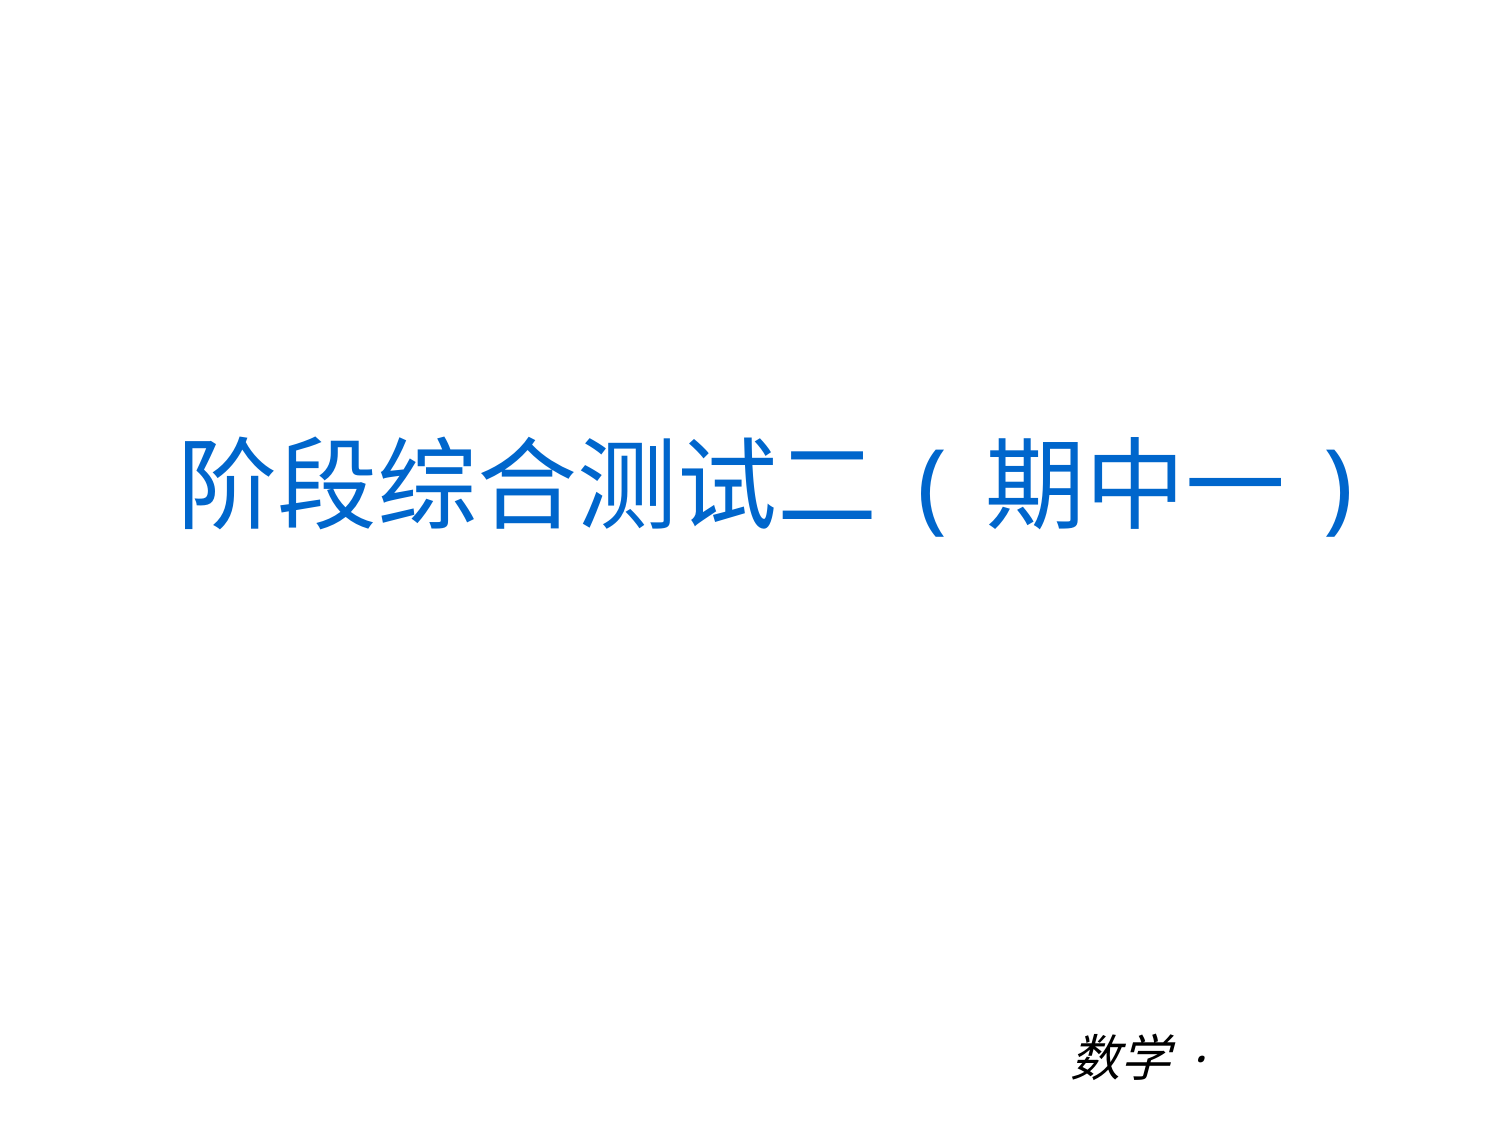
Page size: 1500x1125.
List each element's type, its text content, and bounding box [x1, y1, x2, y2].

text_box 数学·新课标（BS） [1055, 1019, 1490, 1095]
text_box 阶段综合测试二(期中一) [123, 414, 1424, 549]
